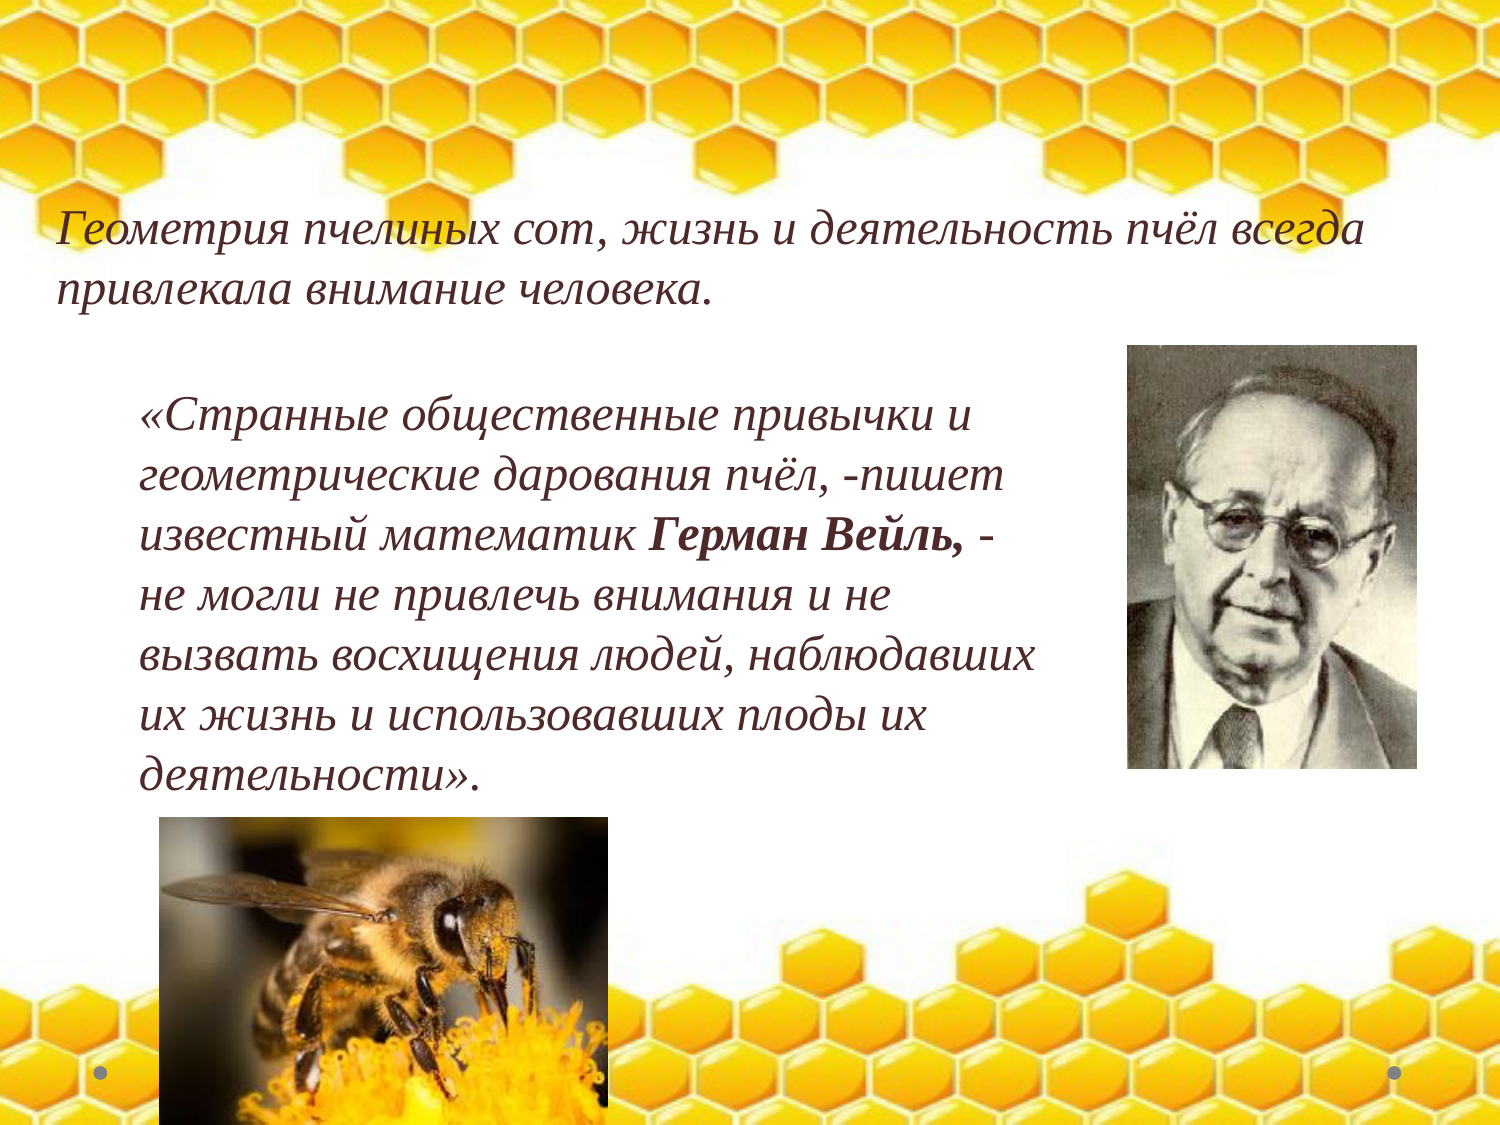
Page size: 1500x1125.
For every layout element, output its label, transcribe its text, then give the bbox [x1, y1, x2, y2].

list Геометрия пчелиных сот, жизнь и деятельность пчёл всегда привлекала внимание человека. [41, 186, 1459, 341]
picture [0, 0, 1500, 1125]
text_box «Странные общественные привычки и геометрические дарования пчёл, -пишет известный математик Герман Вейль, - не могли не привлечь внимания и не вызвать восхищения людей, наблюдавших их жизнь и использовавших плоды их деятельности». [123, 373, 1058, 869]
